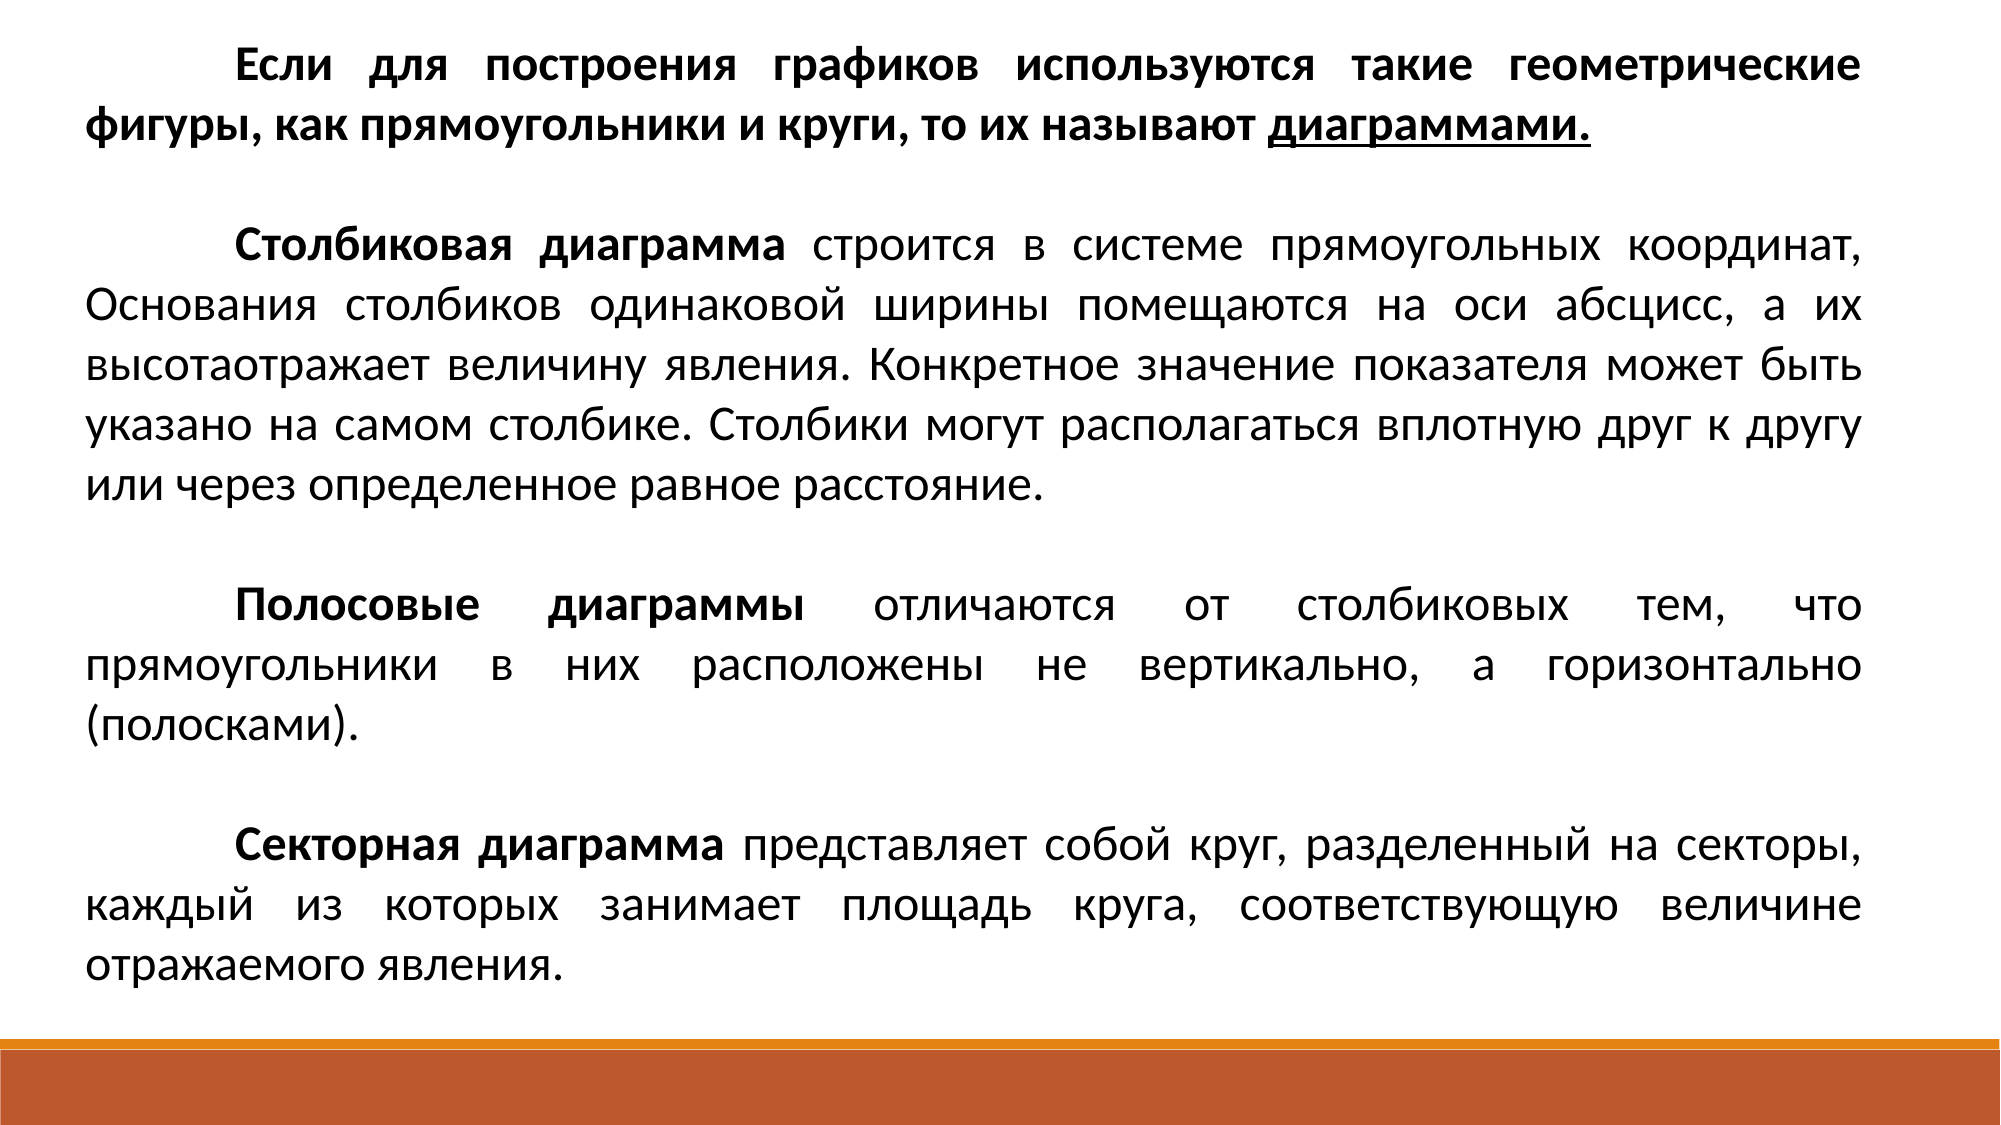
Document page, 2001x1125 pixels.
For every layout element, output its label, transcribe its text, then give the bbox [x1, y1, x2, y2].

text_box Если для построения графиков используются такие геометрические фигуры, как прямоугольники и круги, то их называют диаграммами. Столбиковая диаграмма строится в системе прямоугольных координат, Основания столбиков одинаковой ширины помещаются на оси абсцисс, а их высотаотражает величину явления. Конкретное значение показателя может быть указано на самом столбике. Столбики могут располагаться вплотную друг к другу или через определенное равное расстояние. Полосовые диаграммы отличаются от столбиковых тем, что прямоугольники в них расположены не вертикально, а горизонтально (полосками). Секторная диаграмма представляет собой круг, разделенный на секторы, каждый из которых занимает площадь круга, соответствующую величине отражаемого явления. [70, 23, 1878, 998]
